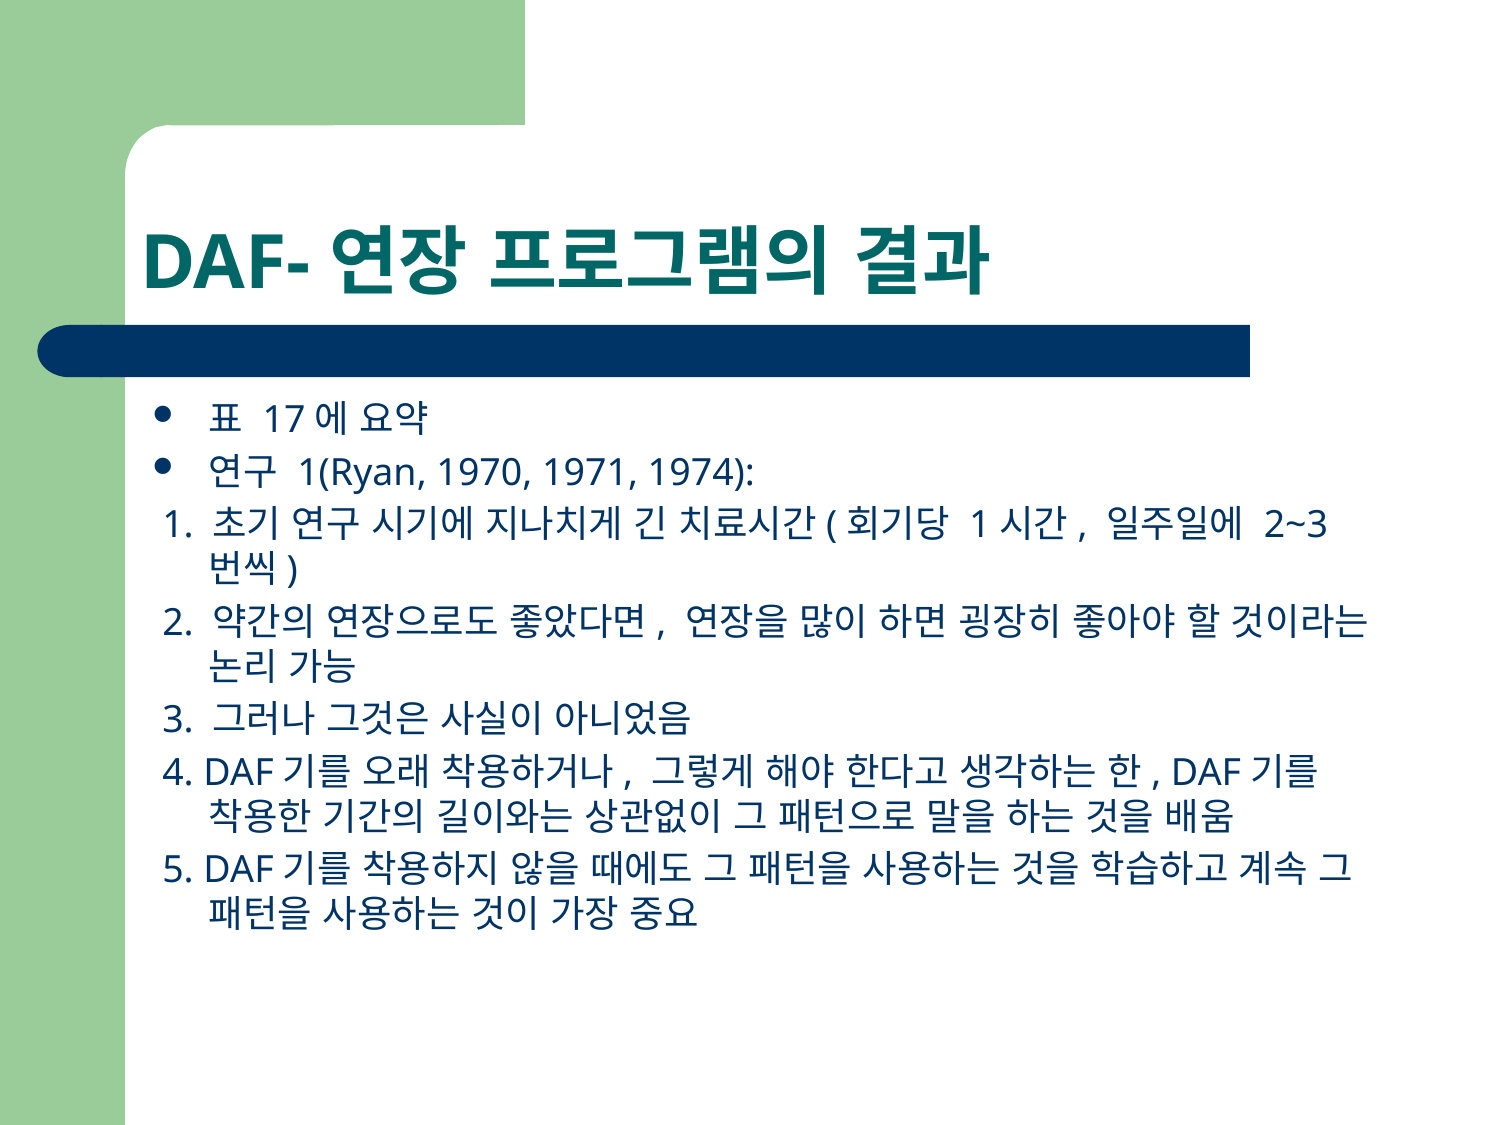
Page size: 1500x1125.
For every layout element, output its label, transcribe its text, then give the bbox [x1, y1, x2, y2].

list 표 17에 요약 연구 1(Ryan, 1970, 1971, 1974): 1. 초기 연구 시기에 지나치게 긴 치료시간(회기당 1시간, 일주일에 2~3번씩) 2. 약간의 연장으로도 좋았다면, 연장을 많이 하면 굉장히 좋아야 할 것이라는 논리 가능 3. 그러나 그것은 사실이 아니었음 4. DAF기를 오래 착용하거나, 그렇게 해야 한다고 생각하는 한, DAF기를 착용한 기간의 길이와는 상관없이 그 패턴으로 말을 하는 것을 배움 5. DAF기를 착용하지 않을 때에도 그 패턴을 사용하는 것을 학습하고 계속 그 패턴을 사용하는 것이 가장 중요 [137, 387, 1400, 999]
title DAF-연장 프로그램의 결과 [124, 124, 1426, 313]
